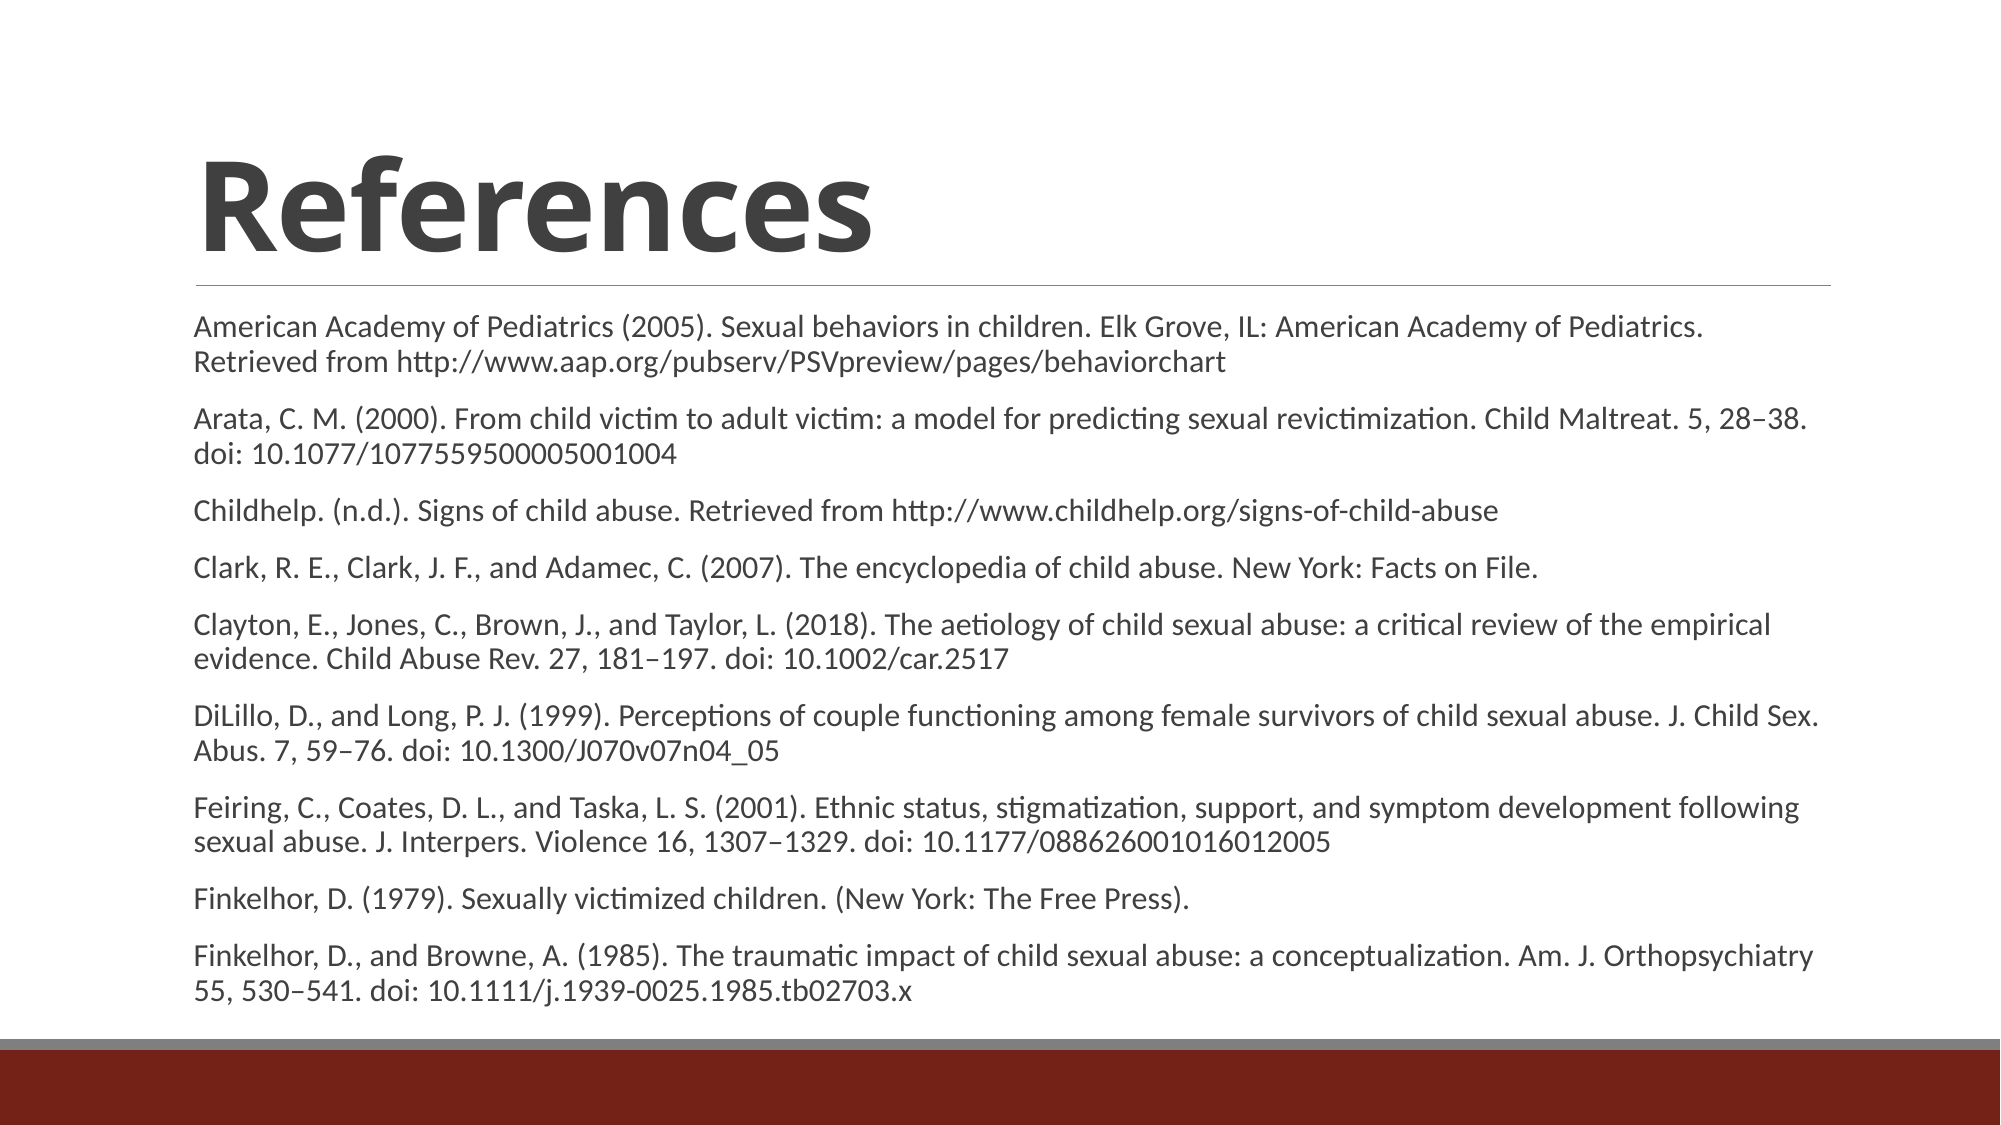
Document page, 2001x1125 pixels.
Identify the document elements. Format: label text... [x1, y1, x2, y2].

title References [180, 47, 1830, 285]
list American Academy of Pediatrics (2005). Sexual behaviors in children. Elk Grove, IL: American Academy of Pediatrics. Retrieved from http://www.aap.org/pubserv/PSVpreview/pages/behaviorchart Arata, C. M. (2000). From child victim to adult victim: a model for predicting sexual revictimization. Child Maltreat. 5, 28–38. doi: 10.1077/1077559500005001004 Childhelp. (n.d.). Signs of child abuse. Retrieved from http://www.childhelp.org/signs-of-child-abuse Clark, R. E., Clark, J. F., and Adamec, C. (2007). The encyclopedia of child abuse. New York: Facts on File. Clayton, E., Jones, C., Brown, J., and Taylor, L. (2018). The aetiology of child sexual abuse: a critical review of the empirical evidence. Child Abuse Rev. 27, 181–197. doi: 10.1002/car.2517 DiLillo, D., and Long, P. J. (1999). Perceptions of couple functioning among female survivors of child sexual abuse. J. Child Sex. Abus. 7, 59–76. doi: 10.1300/J070v07n04_05 Feiring, C., Coates, D. L., and Taska, L. S. (2001). Ethnic status, stigmatization, support, and symptom development following sexual abuse. J. Interpers. Violence 16, 1307–1329. doi: 10.1177/088626001016012005 Finkelhor, D. (1979). Sexually victimized children. (New York: The Free Press). Finkelhor, D., and Browne, A. (1985). The traumatic impact of child sexual abuse: a conceptualization. Am. J. Orthopsychiatry 55, 530–541. doi: 10.1111/j.1939-0025.1985.tb02703.x [180, 302, 1830, 1025]
